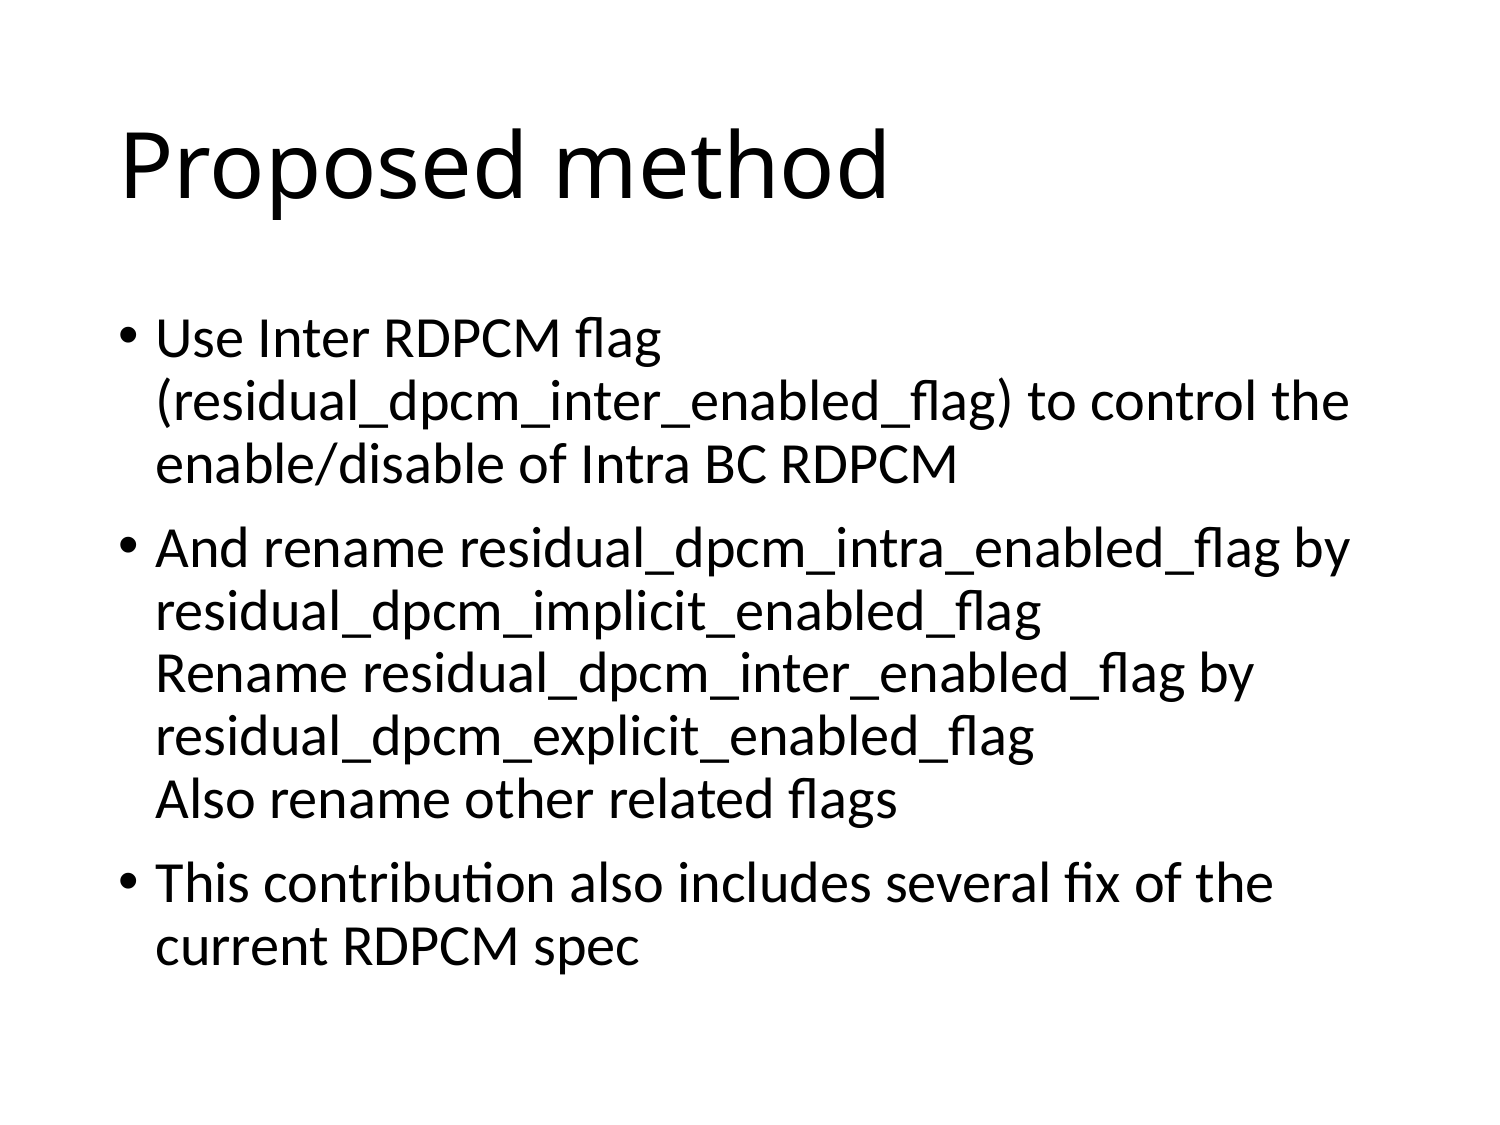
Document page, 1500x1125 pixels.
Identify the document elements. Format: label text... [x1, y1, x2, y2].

title Proposed method [103, 59, 1397, 278]
list Use Inter RDPCM flag (residual_dpcm_inter_enabled_flag) to control the enable/disable of Intra BC RDPCM And rename residual_dpcm_intra_enabled_flag by residual_dpcm_implicit_enabled_flag Rename residual_dpcm_inter_enabled_flag by residual_dpcm_explicit_enabled_flag Also rename other related flags This contribution also includes several fix of the current RDPCM spec [103, 299, 1397, 1014]
